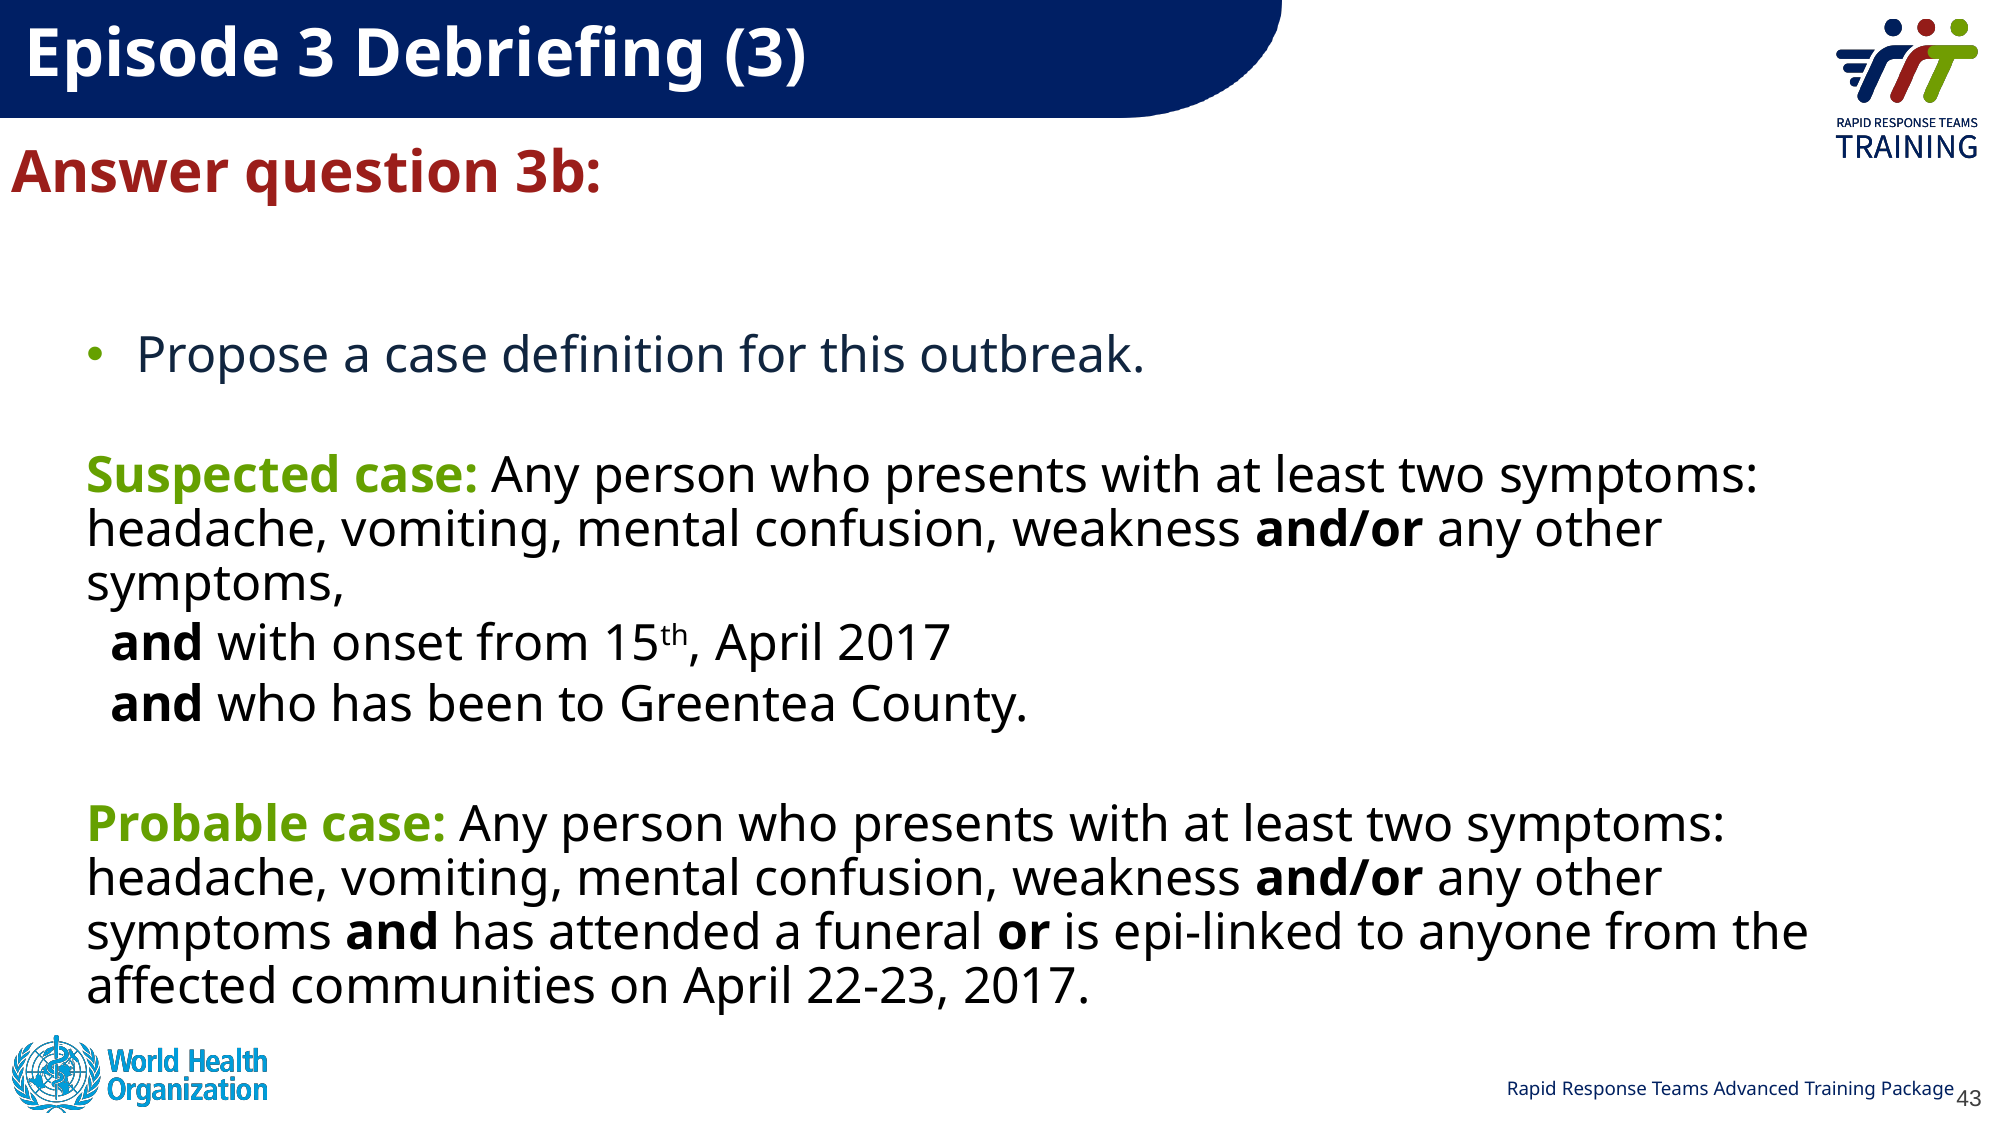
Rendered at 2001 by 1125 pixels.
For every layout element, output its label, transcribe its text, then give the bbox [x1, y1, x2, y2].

list Propose a case definition for this outbreak. Suspected case: Any person who presents with at least two symptoms: headache, vomiting, mental confusion, weakness and/or any other symptoms, and with onset from 15th, April 2017 and who has been to Greentea County. Probable case: Any person who presents with at least two symptoms: headache, vomiting, mental confusion, weakness and/or any other symptoms and has attended a funeral or is epi-linked to anyone from the affected communities on April 22-23, 2017. [78, 250, 1867, 739]
picture [59, 1035, 267, 1113]
picture [50, 1108, 62, 1113]
picture [30, 1083, 37, 1091]
picture [1835, 19, 1978, 167]
picture [40, 1062, 47, 1070]
picture [34, 1054, 43, 1078]
picture [12, 1083, 48, 1113]
text_box Episode 3 Debriefing (3) [17, 1, 1704, 97]
picture [36, 1088, 78, 1105]
text_box Answer question 3b: [0, 135, 633, 213]
picture [46, 1056, 54, 1062]
picture [12, 1035, 54, 1068]
picture [24, 1054, 36, 1087]
picture [0, 0, 1282, 118]
picture [22, 1062, 26, 1077]
picture [71, 1053, 90, 1091]
